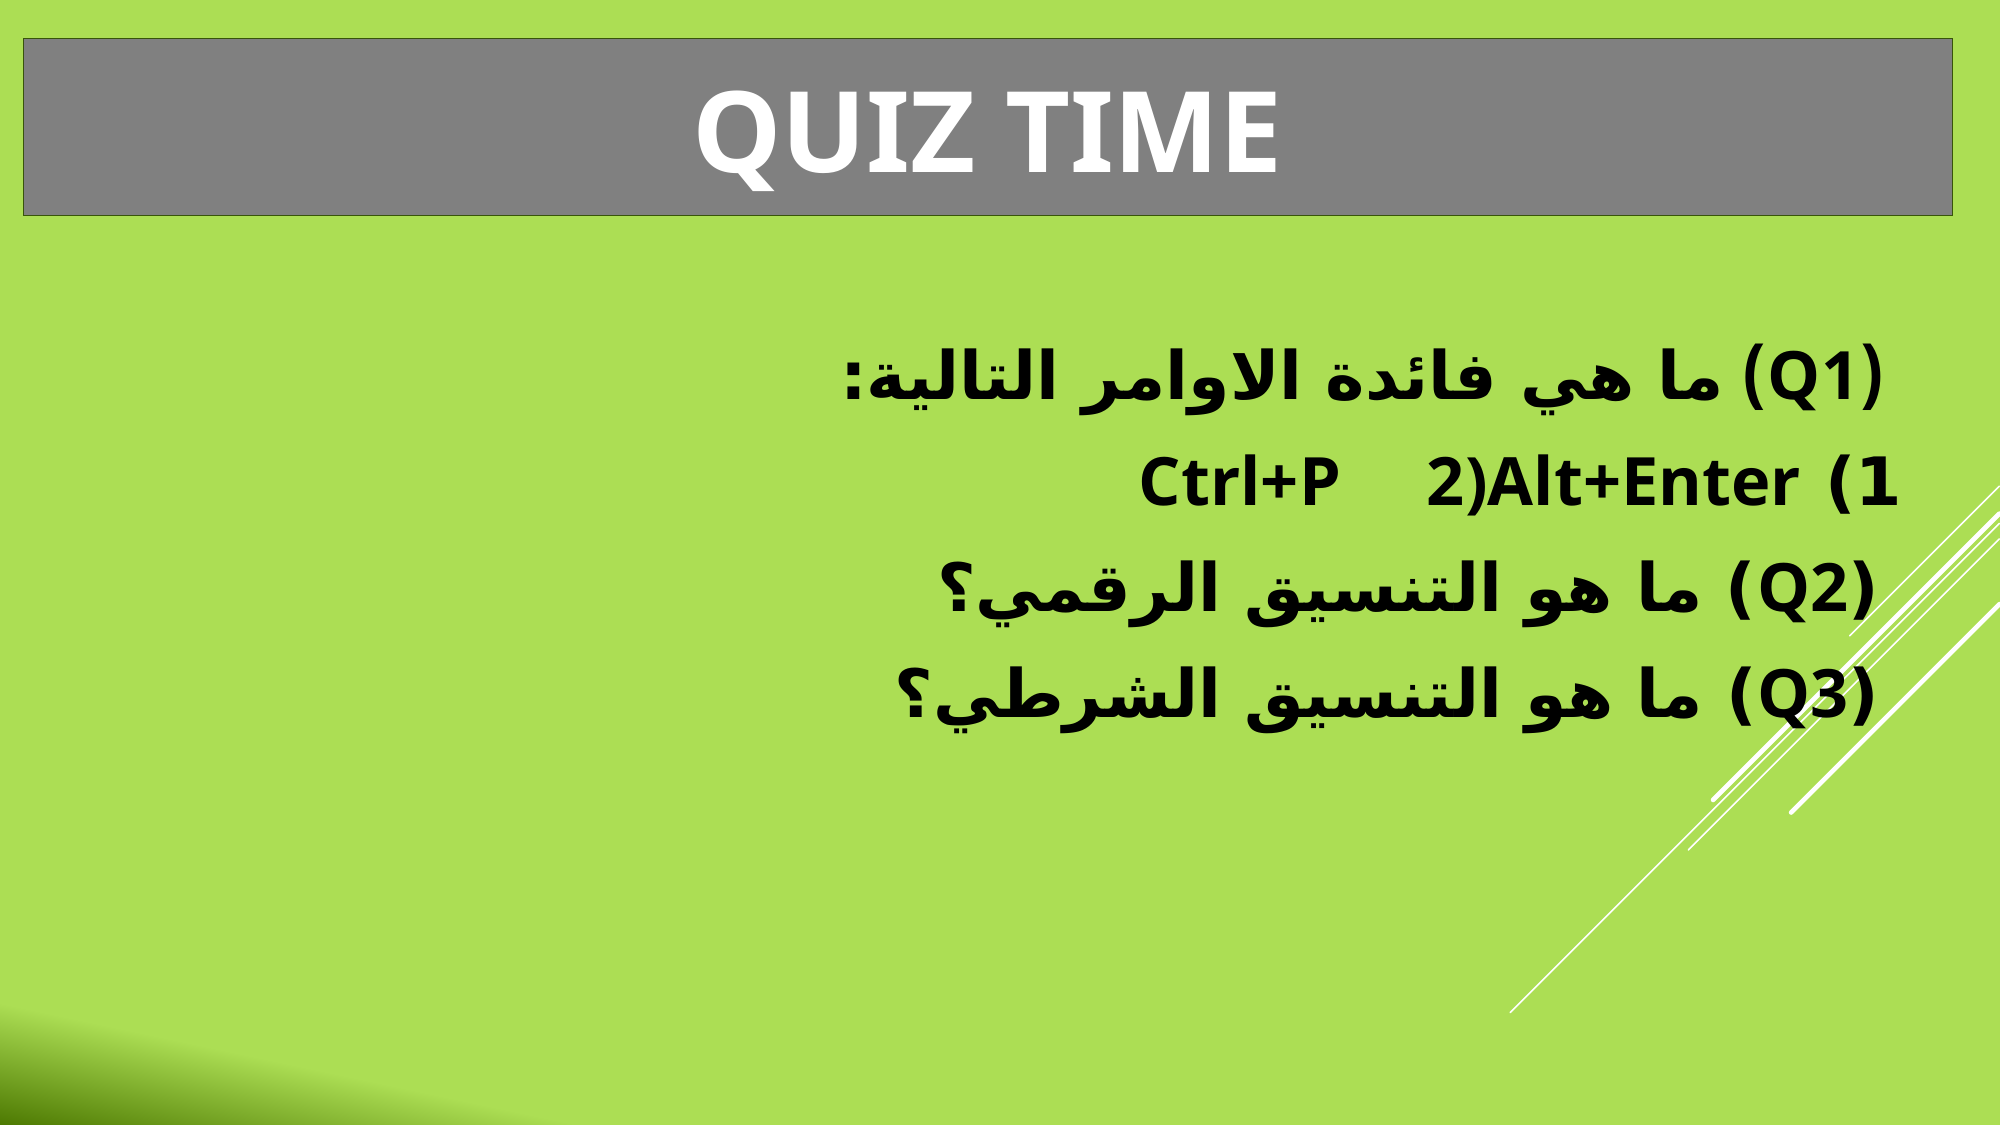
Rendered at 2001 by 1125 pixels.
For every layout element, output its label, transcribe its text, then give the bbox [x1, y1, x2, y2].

list (Q1) ما هي فائدة الاوامر التالية: 1) Ctrl+P 2)Alt+Enter (Q2) ما هو التنسيق الرقمي؟ (Q3) ما هو التنسيق الشرطي؟ [559, 256, 1918, 808]
text_box Quiz Time [23, 38, 1953, 216]
